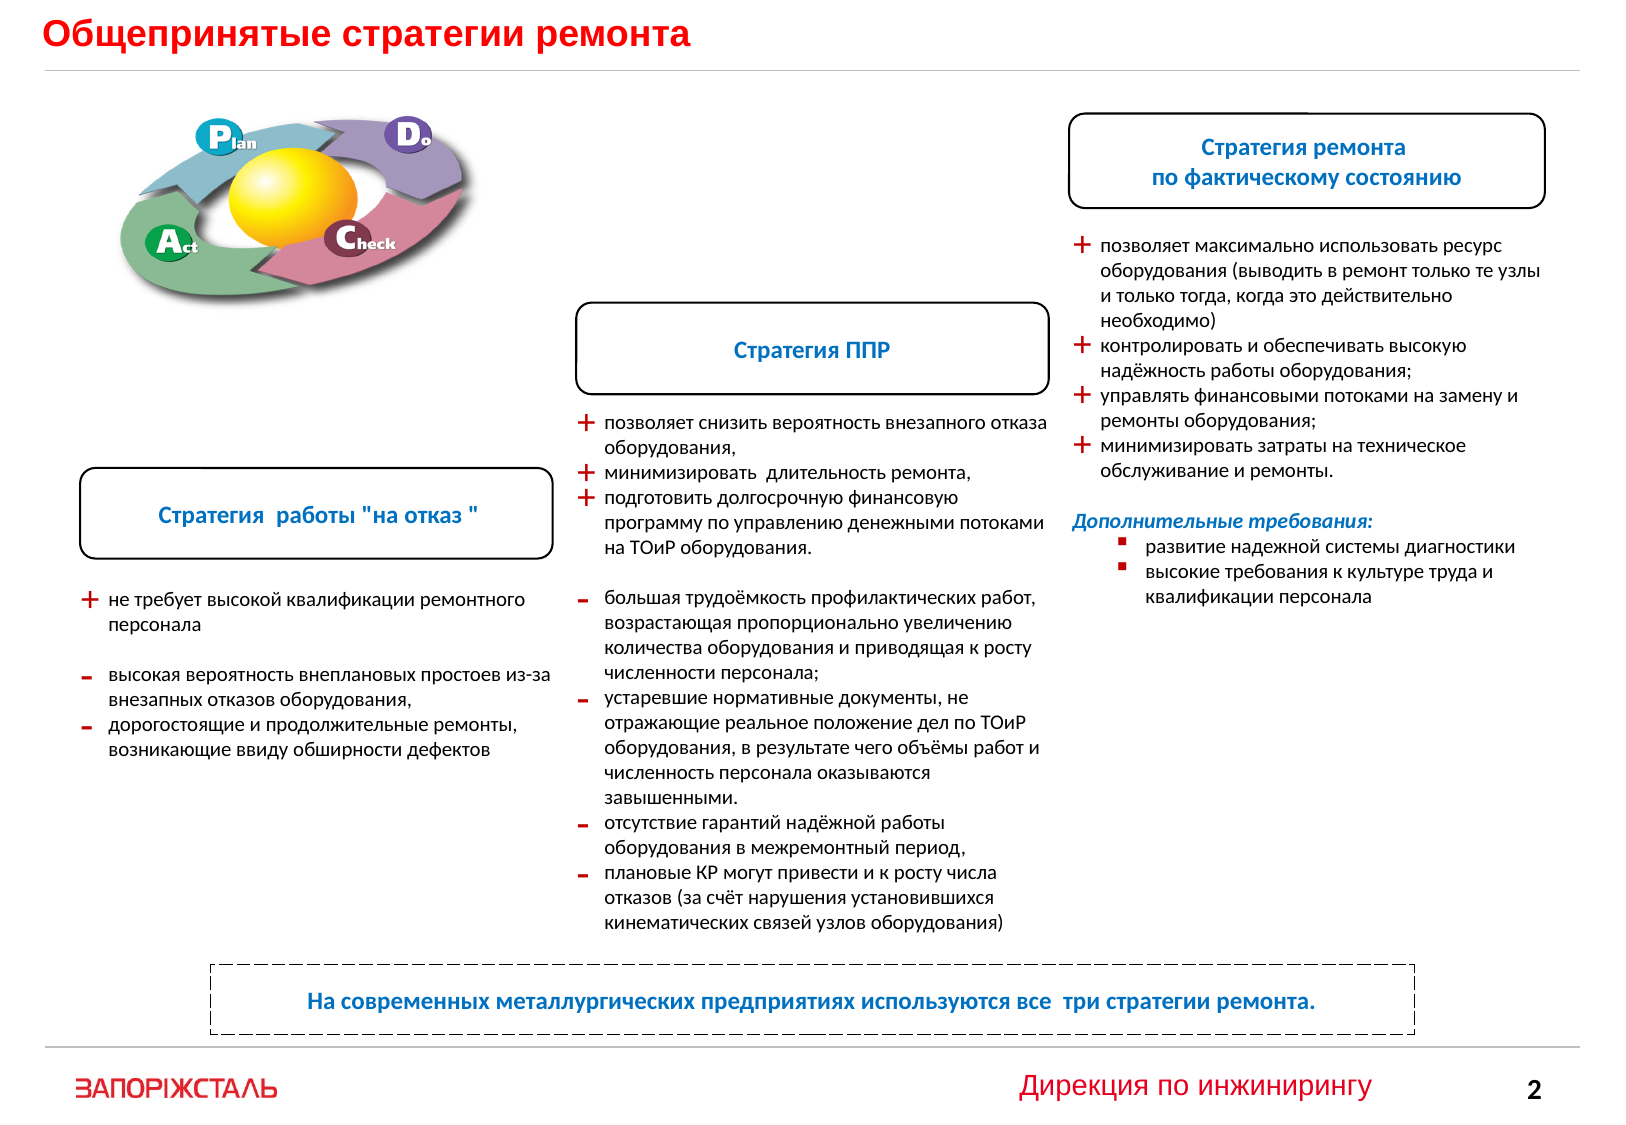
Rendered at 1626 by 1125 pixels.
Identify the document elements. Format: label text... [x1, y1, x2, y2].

text_box Стратегия работы "на отказ " [77, 465, 555, 561]
text_box На современных металлургических предприятиях используются все три стратегии ремонта. [210, 964, 1415, 1035]
text_box позволяет максимально использовать ресурс оборудования (выводить в ремонт только те узлы и только тогда, когда это действительно необходимо) контролировать и обеспечивать высокую надёжность работы оборудования; управлять финансовыми потоками на замену и ремонты оборудования; минимизировать затраты на техническое обслуживание и ремонты. Дополнительные требования: развитие надежной системы диагностики высокие требования к культуре труда и квалификации персонала [1072, 231, 1545, 608]
text_box позволяет снизить вероятность внезапного отказа оборудования, минимизировать длительность ремонта, подготовить долгосрочную финансовую программу по управлению денежными потоками на ТОиР оборудования. большая трудоёмкость профилактических работ, возрастающая пропорционально увеличению количества оборудования и приводящая к росту численности персонала; устаревшие нормативные документы, не отражающие реальное положение дел по ТОиР оборудования, в результате чего объёмы работ и численность персонала оказываются завышенными. отсутствие гарантий надёжной работы оборудования в межремонтный период, плановые КР могут привести и к росту числа отказов (за счёт нарушения установившихся кинематических связей узлов оборудования) [576, 408, 1049, 959]
slide_number 2 [1512, 1062, 1599, 1106]
text_box не требует высокой квалификации ремонтного персонала высокая вероятность внеплановых простоев из-за внезапных отказов оборудования, дорогостоящие и продолжительные ремонты, возникающие ввиду обширности дефектов [80, 586, 553, 762]
text_box Стратегия ремонта по фактическому состоянию [1066, 111, 1547, 211]
text_box Стратегия ППР [574, 300, 1051, 397]
picture [76, 1078, 277, 1098]
picture [112, 112, 485, 314]
title Общепринятые стратегии ремонта [41, 12, 1235, 60]
